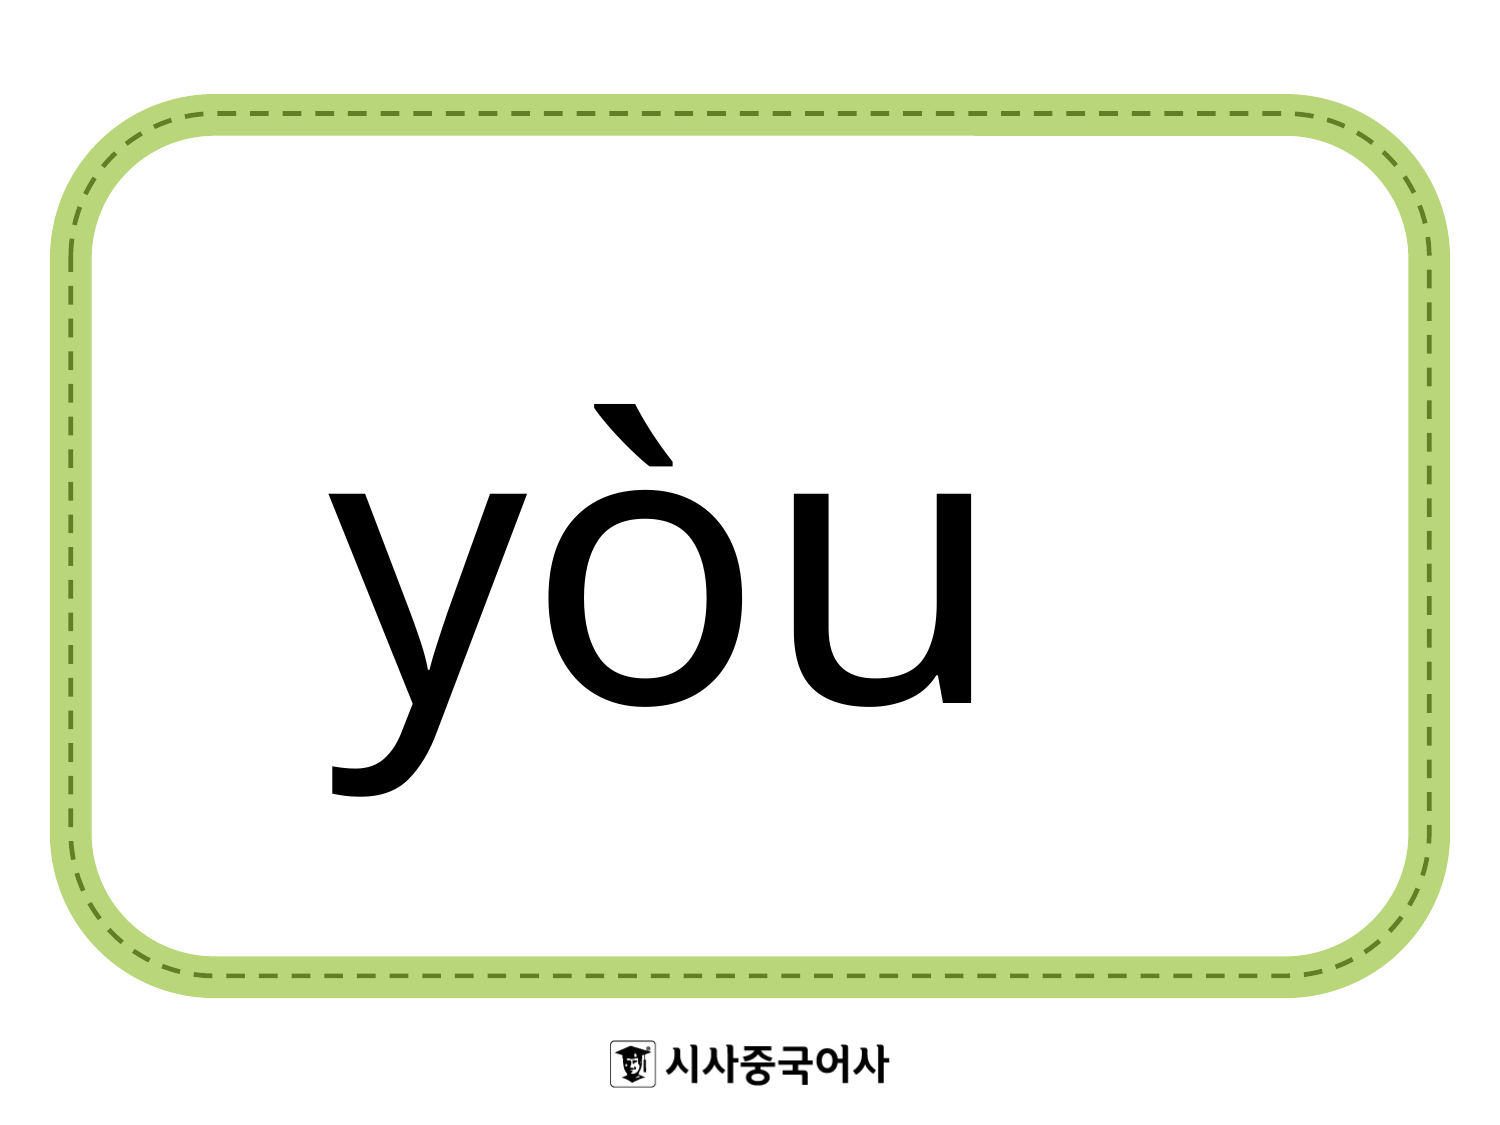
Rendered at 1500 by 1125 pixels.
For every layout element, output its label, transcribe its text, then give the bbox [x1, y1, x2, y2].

text_box yòu [167, 159, 1376, 823]
picture [602, 1034, 898, 1094]
